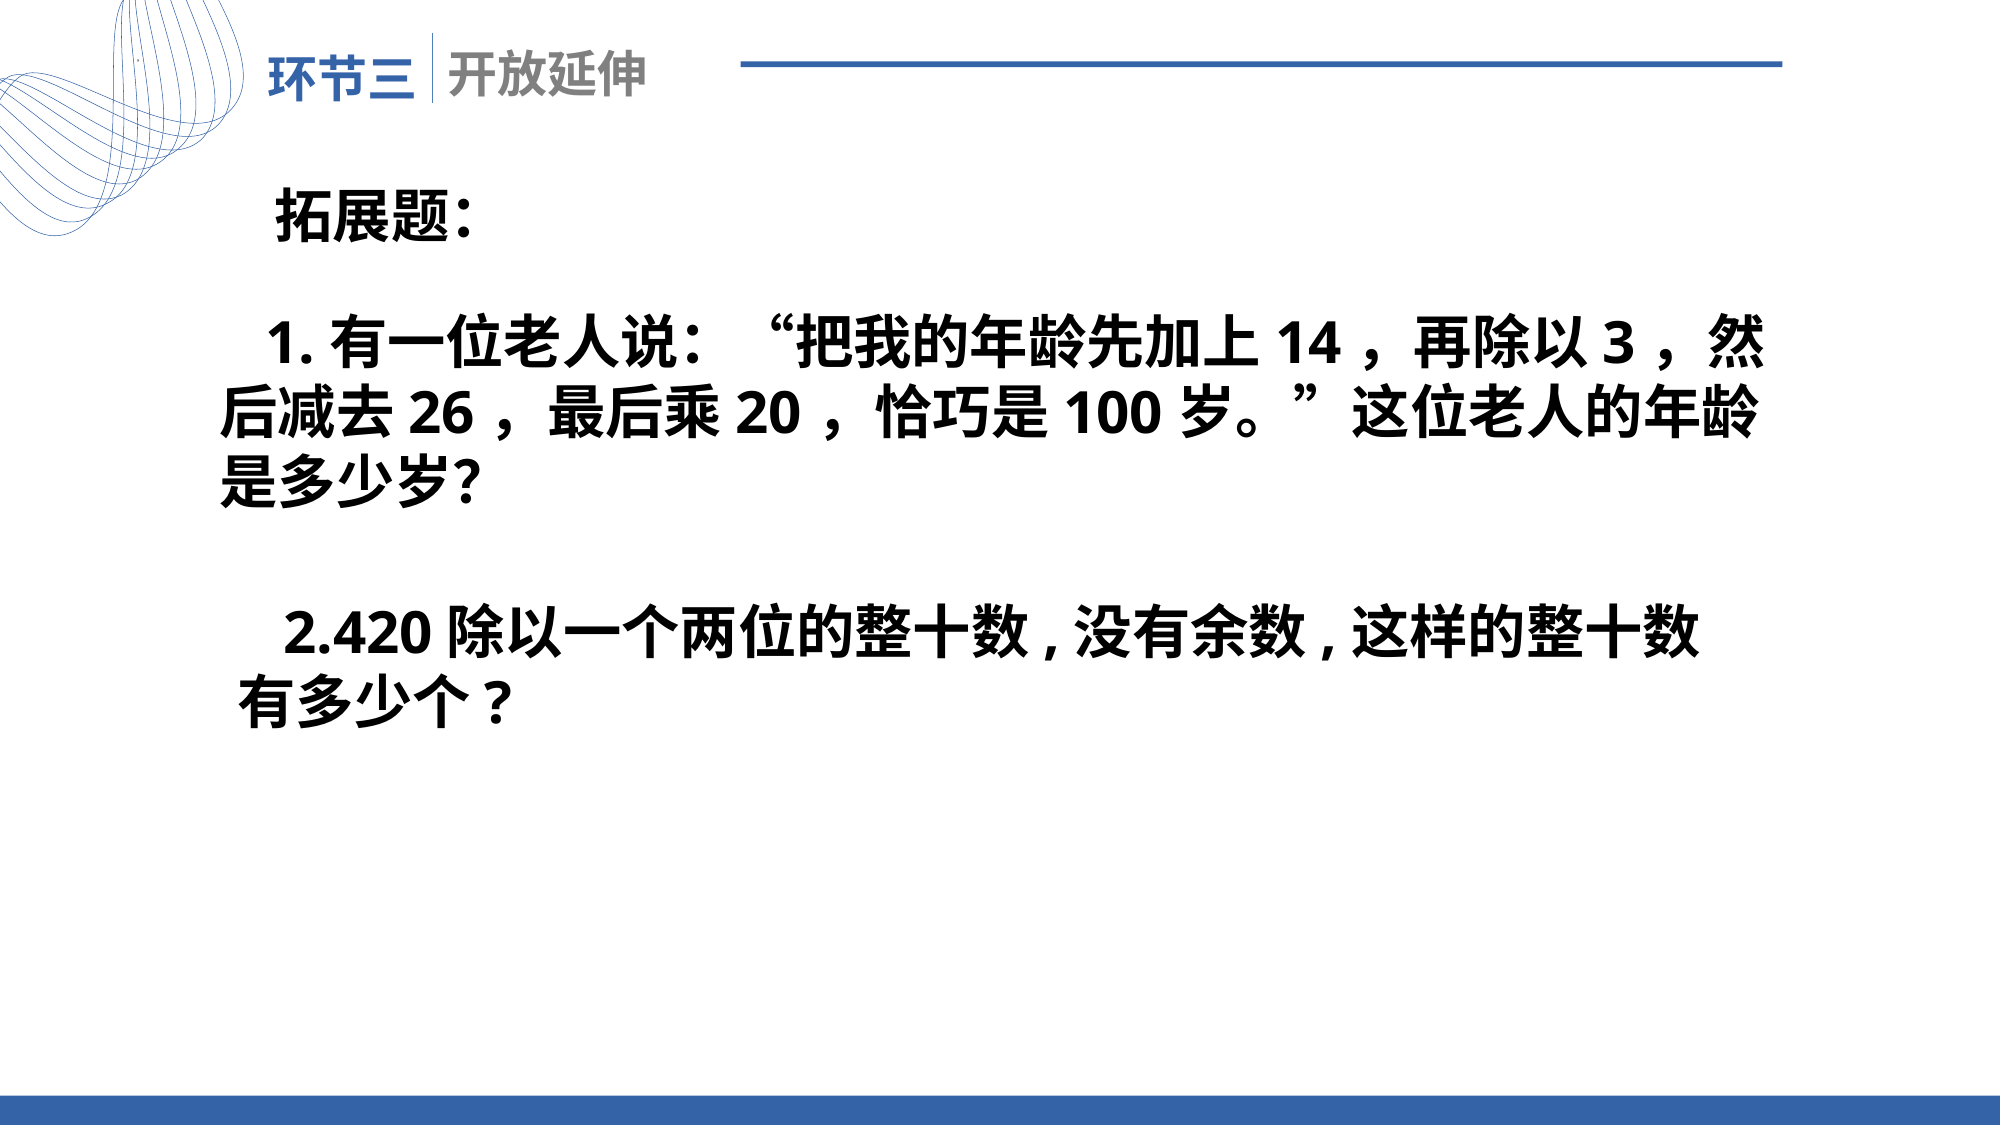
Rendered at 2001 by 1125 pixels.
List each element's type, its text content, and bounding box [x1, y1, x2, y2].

text_box 拓展题： [259, 171, 522, 257]
text_box 2.420除以一个两位的整十数,没有余数,这样的整十数有多少个? [222, 587, 1736, 743]
text_box 1.有一位老人说：“把我的年龄先加上14，再除以3，然后减去26，最后乘20，恰巧是100岁。”这位老人的年龄是多少岁？ [204, 297, 1792, 523]
